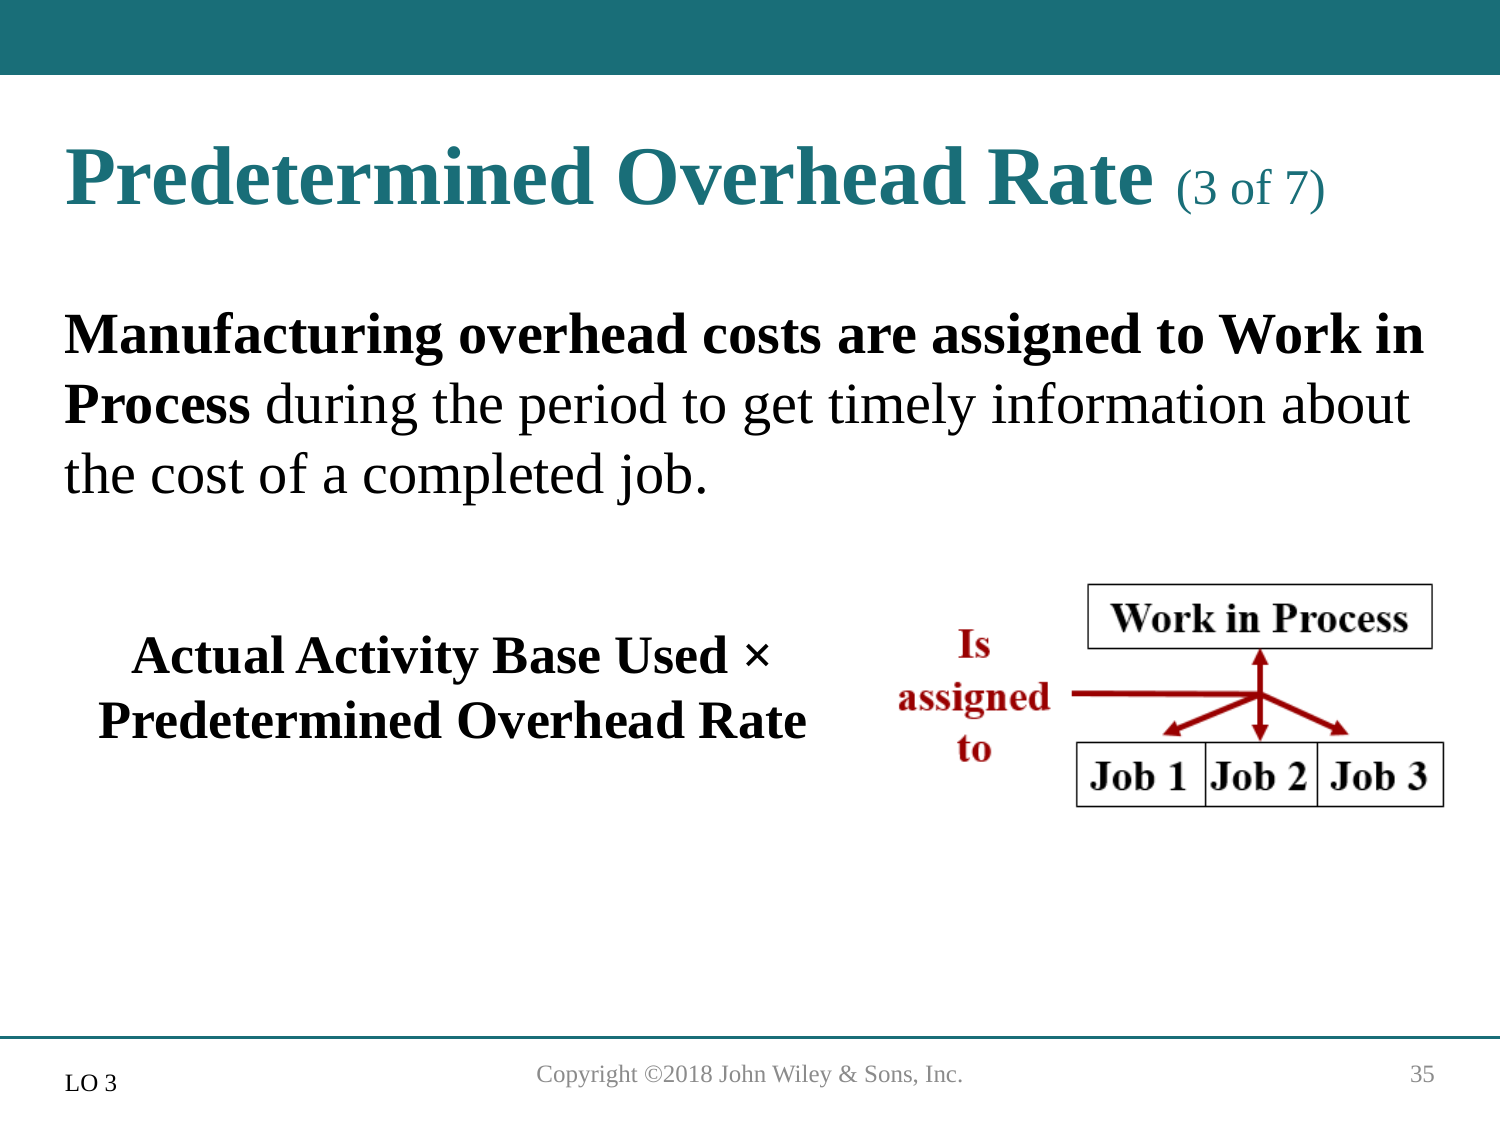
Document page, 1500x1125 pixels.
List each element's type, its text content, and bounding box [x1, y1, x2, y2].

list L O 3 [50, 1062, 150, 1113]
list Manufacturing overhead costs are assigned to Work in Process during the period to get timely information about the cost of a completed job. [50, 287, 1450, 513]
footer Copyright ©2018 John Wiley & Sons, Inc. [496, 1042, 1004, 1103]
title Predetermined Overhead Rate (3 of 7) [50, 125, 1450, 239]
list Actual Activity Base Used × Predetermined Overhead Rate [62, 612, 844, 775]
slide_number 35 [1059, 1042, 1450, 1103]
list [888, 574, 1450, 816]
